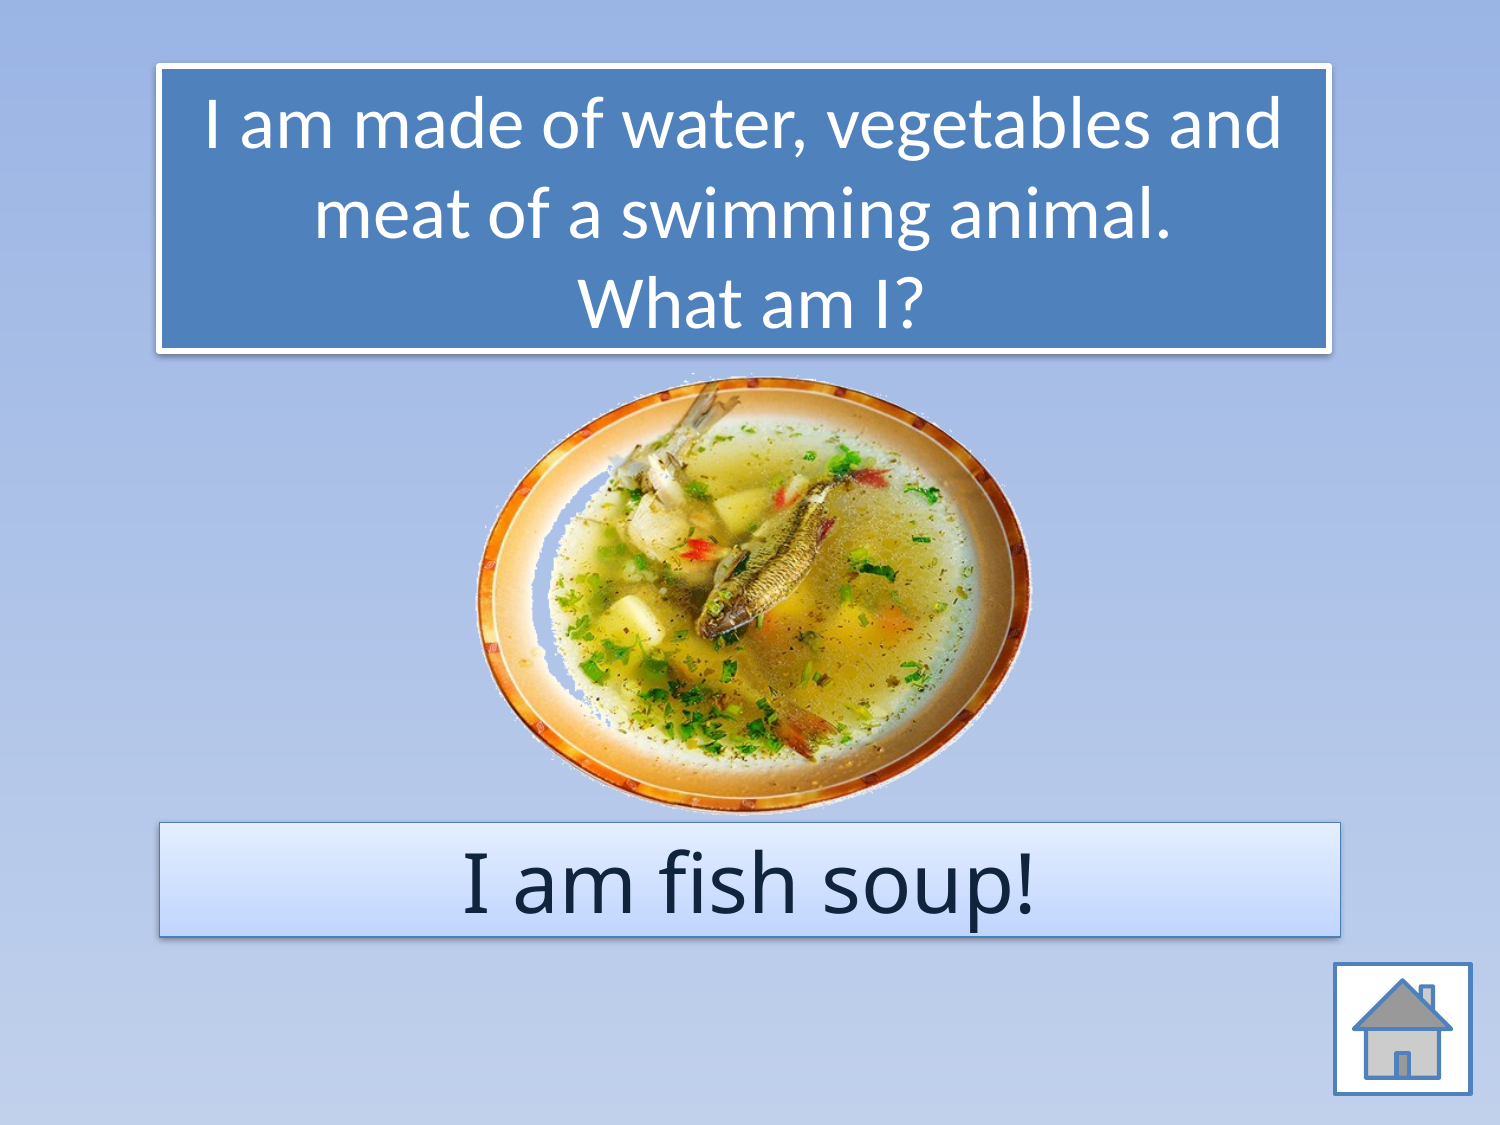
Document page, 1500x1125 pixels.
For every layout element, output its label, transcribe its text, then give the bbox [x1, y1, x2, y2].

text_box I am fish soup! [159, 822, 1341, 938]
text_box [1333, 962, 1473, 1096]
text_box I am made of water, vegetables and meat of a swimming animal. What am I? [156, 63, 1332, 354]
picture [418, 373, 1081, 817]
